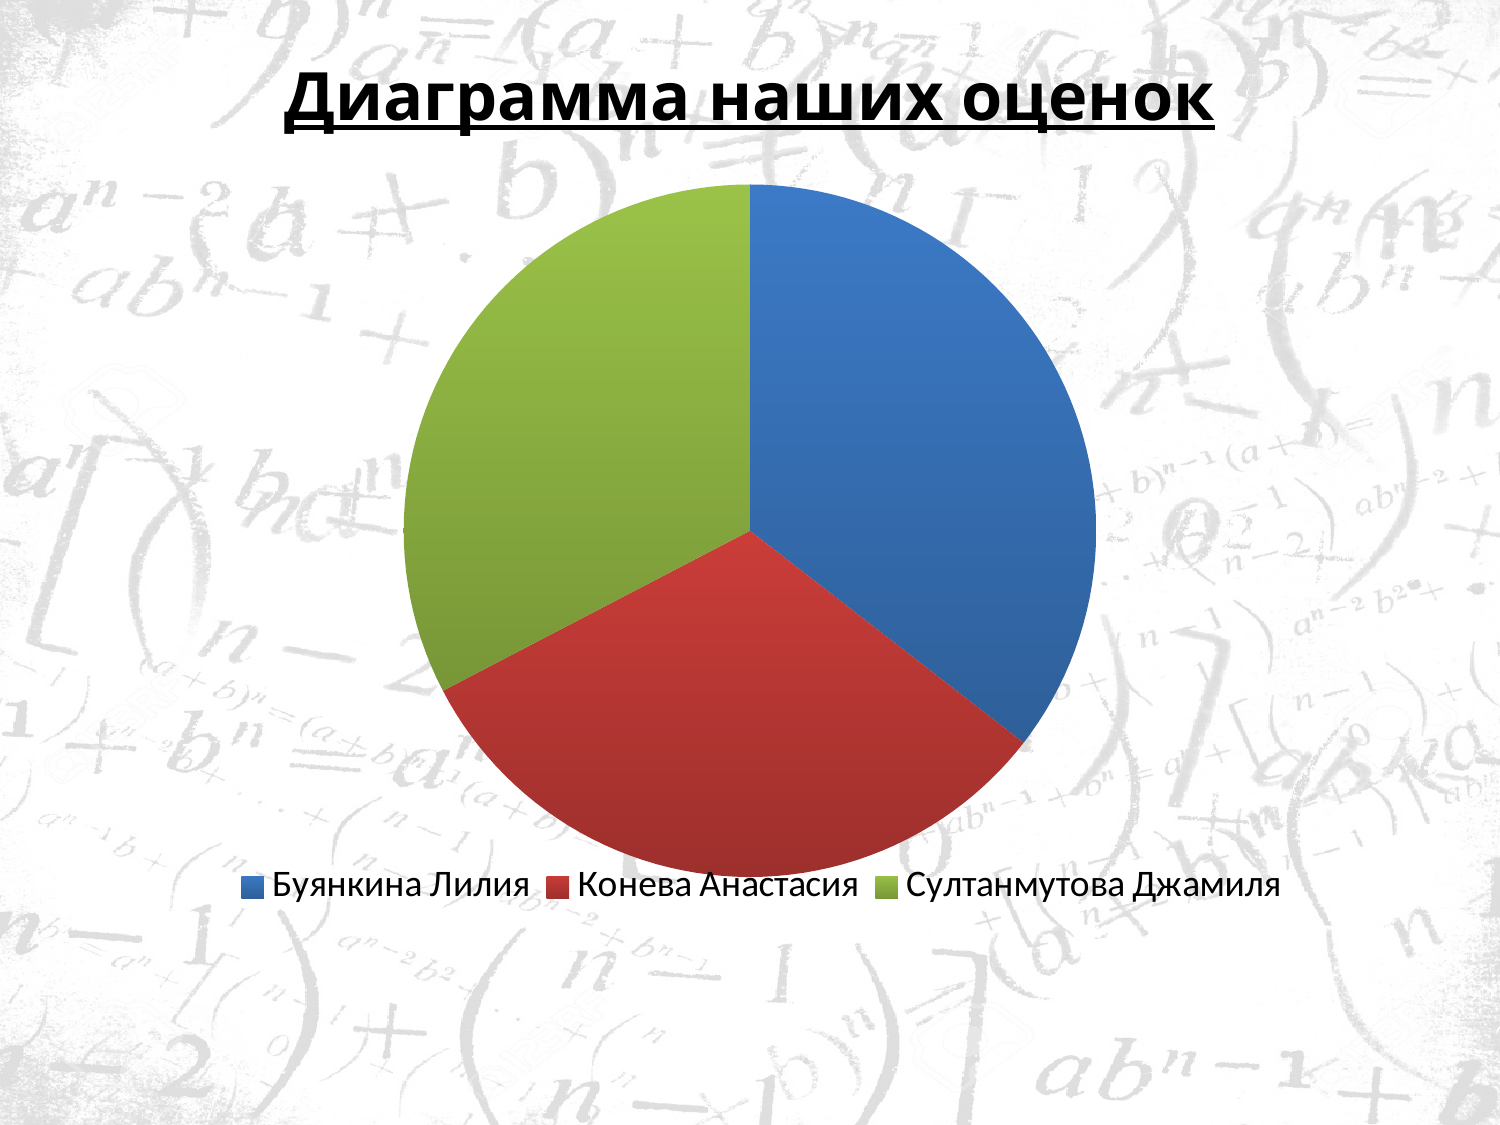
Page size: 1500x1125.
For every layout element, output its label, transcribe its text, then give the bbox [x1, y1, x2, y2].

title Диаграмма наших оценок [75, 0, 1425, 188]
chart [180, 168, 1319, 957]
